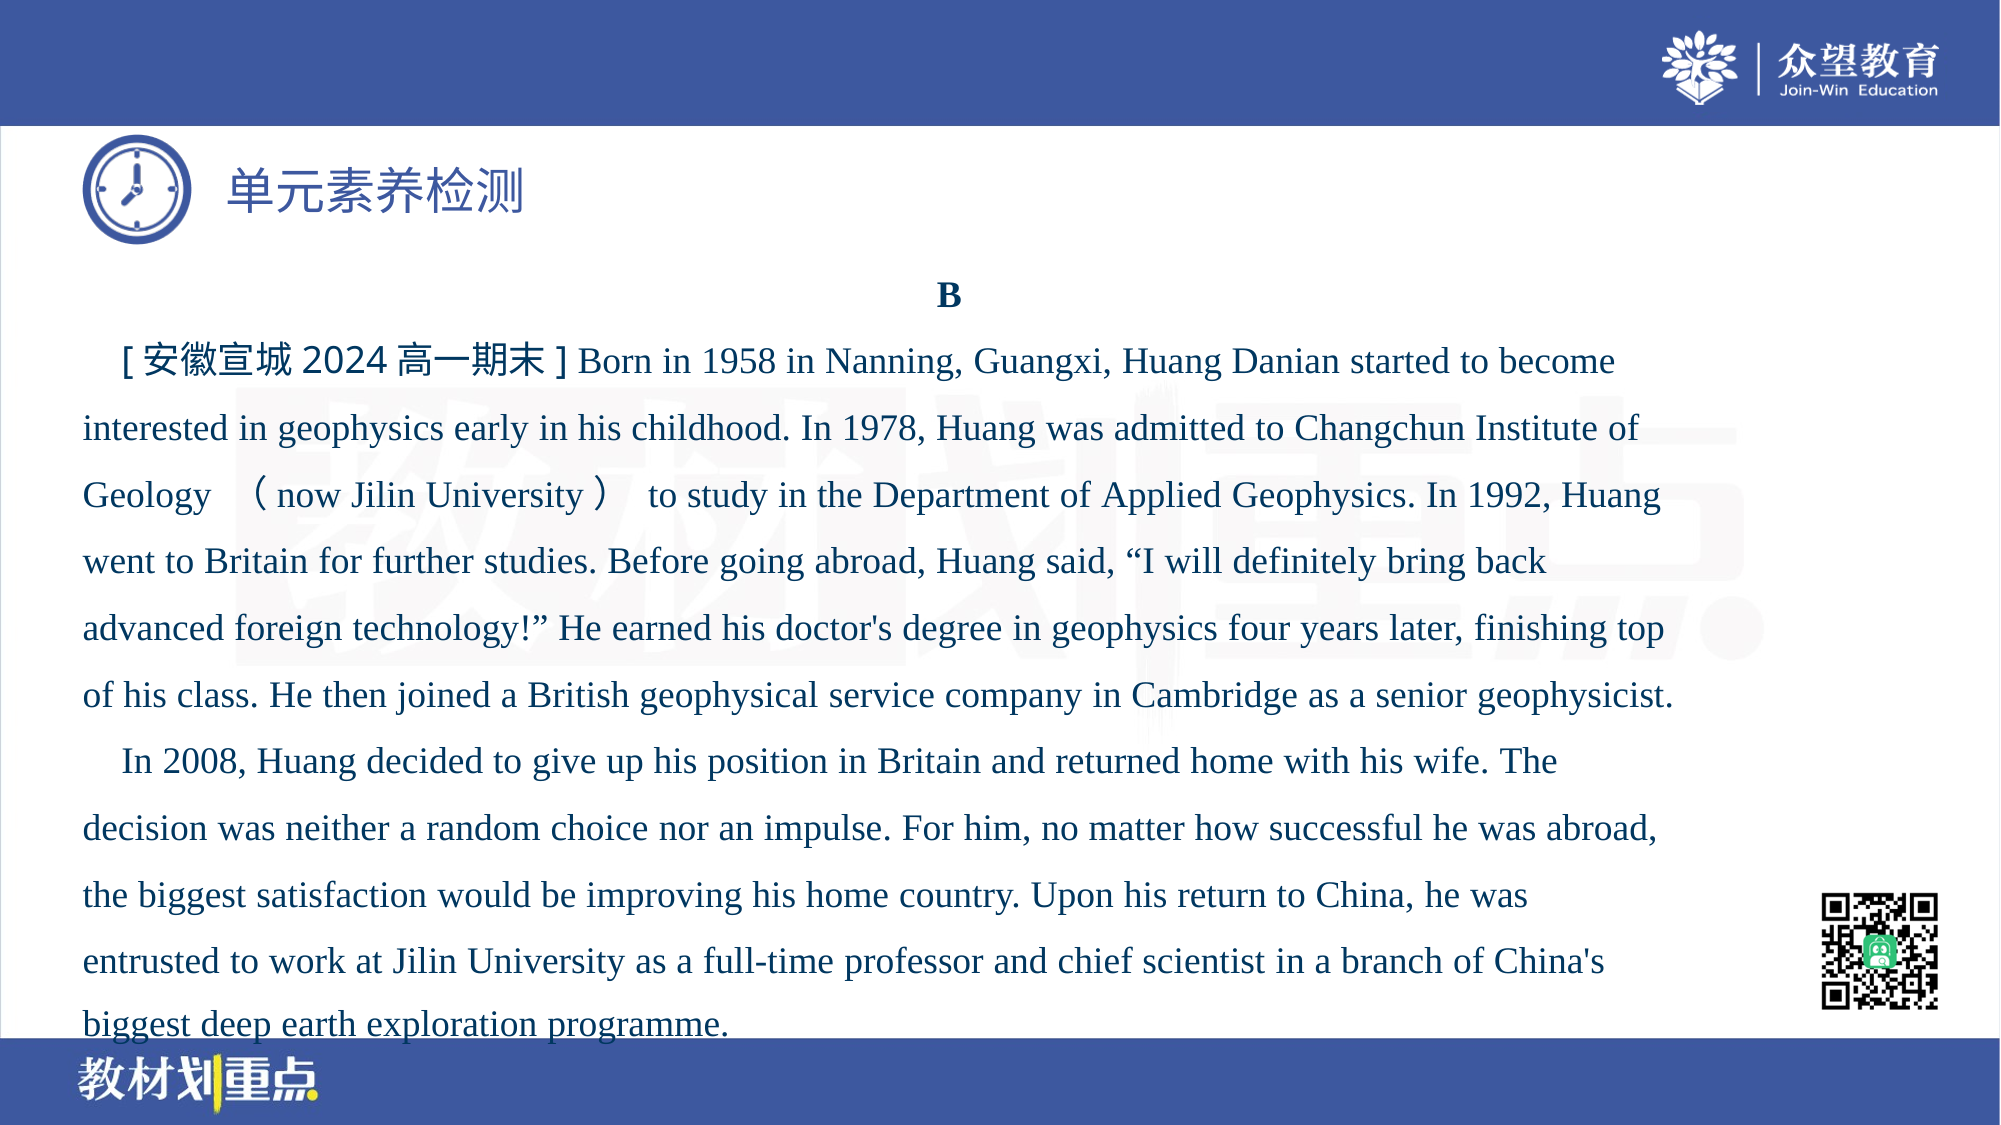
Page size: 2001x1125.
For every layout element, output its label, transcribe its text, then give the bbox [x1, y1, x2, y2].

text_box B [安徽宣城2024高一期末] Born in 1958 in Nanning, Guangxi, Huang Danian started to become interested in geophysics early in his childhood. In 1978, Huang was admitted to Changchun Institute of Geology （now Jilin University） to study in the Department of Applied Geophysics. In 1992, Huang went to Britain for further studies. Before going abroad, Huang said, “I will definitely bring back advanced foreign technology!” He earned his doctor's degree in geophysics four years later, finishing top of his class. He then joined a British geophysical service company in Cambridge as a senior geophysicist. In 2008, Huang decided to give up his position in Britain and returned home with his wife. The decision was neither a random choice nor an impulse. For him, no matter how successful he was abroad, the biggest satisfaction would be improving his home country. Upon his return to China, he was entrusted to work at Jilin University as a full-time professor and chief scientist in a branch of China's biggest deep earth exploration programme. [82, 248, 1817, 1038]
picture [0, 0, 2000, 1125]
